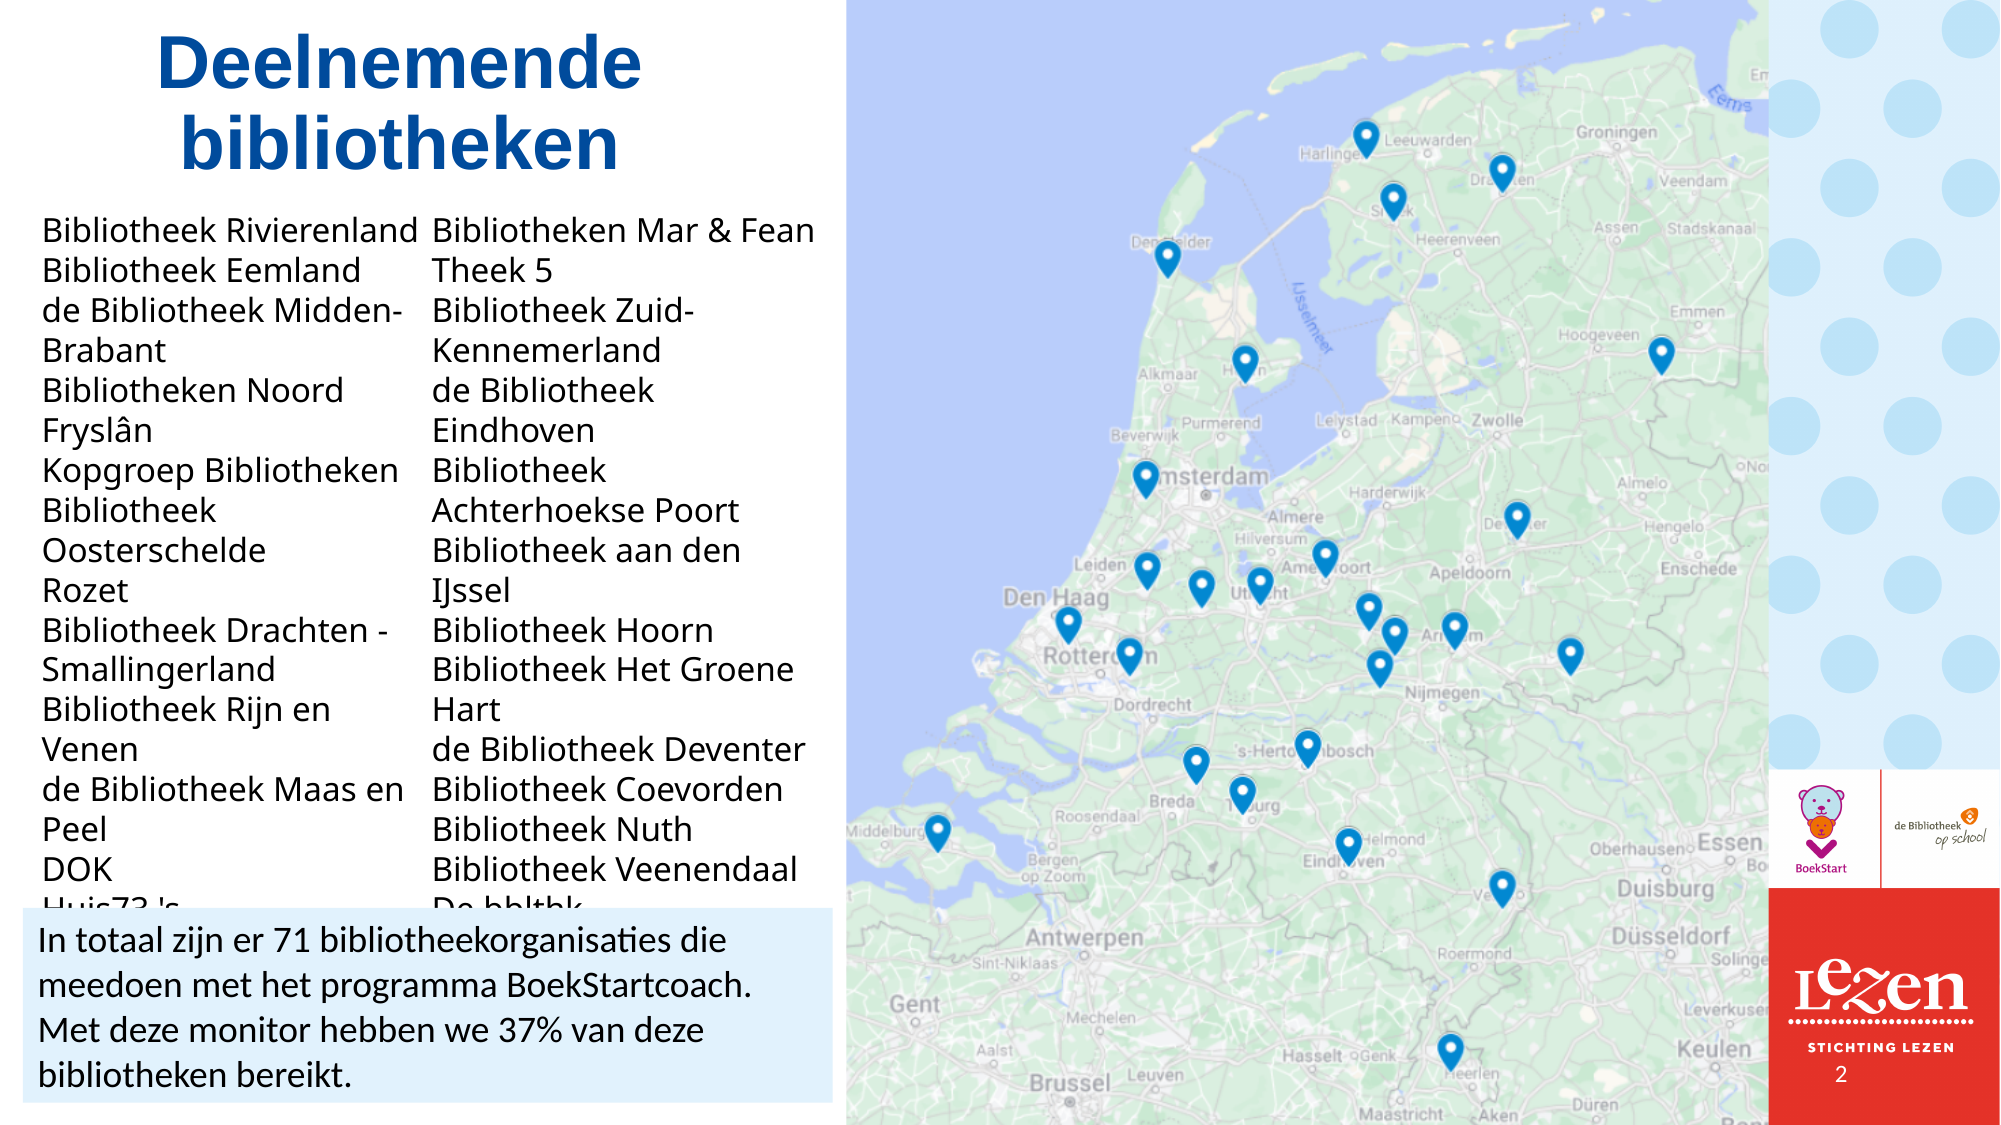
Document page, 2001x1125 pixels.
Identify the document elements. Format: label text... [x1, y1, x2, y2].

picture [846, 0, 2000, 1125]
text_box In totaal zijn er 71 bibliotheekorganisaties die meedoen met het programma BoekStartcoach. Met deze monitor hebben we 37% van deze bibliotheken bereikt. [22, 907, 833, 1103]
text_box Deelnemende bibliotheken [79, 23, 722, 202]
text_box Bibliotheek Rivierenland Bibliotheek Eemland de Bibliotheek Midden-Brabant Bibliotheken Noord Fryslân Kopgroep Bibliotheken Bibliotheek Oosterschelde Rozet Bibliotheek Drachten - Smallingerland Bibliotheek Rijn en Venen de Bibliotheek Maas en Peel DOK Huis73 's-Hertogenbosch en omgeving Bibliotheken Mar & Fean Theek 5 Bibliotheek Zuid-Kennemerland de Bibliotheek Eindhoven Bibliotheek Achterhoekse Poort Bibliotheek aan den IJssel Bibliotheek Hoorn Bibliotheek Het Groene Hart de Bibliotheek Deventer Bibliotheek Coevorden Bibliotheek Nuth Bibliotheek Veenendaal De bblthk De Bibliotheek Utrecht [26, 202, 837, 948]
